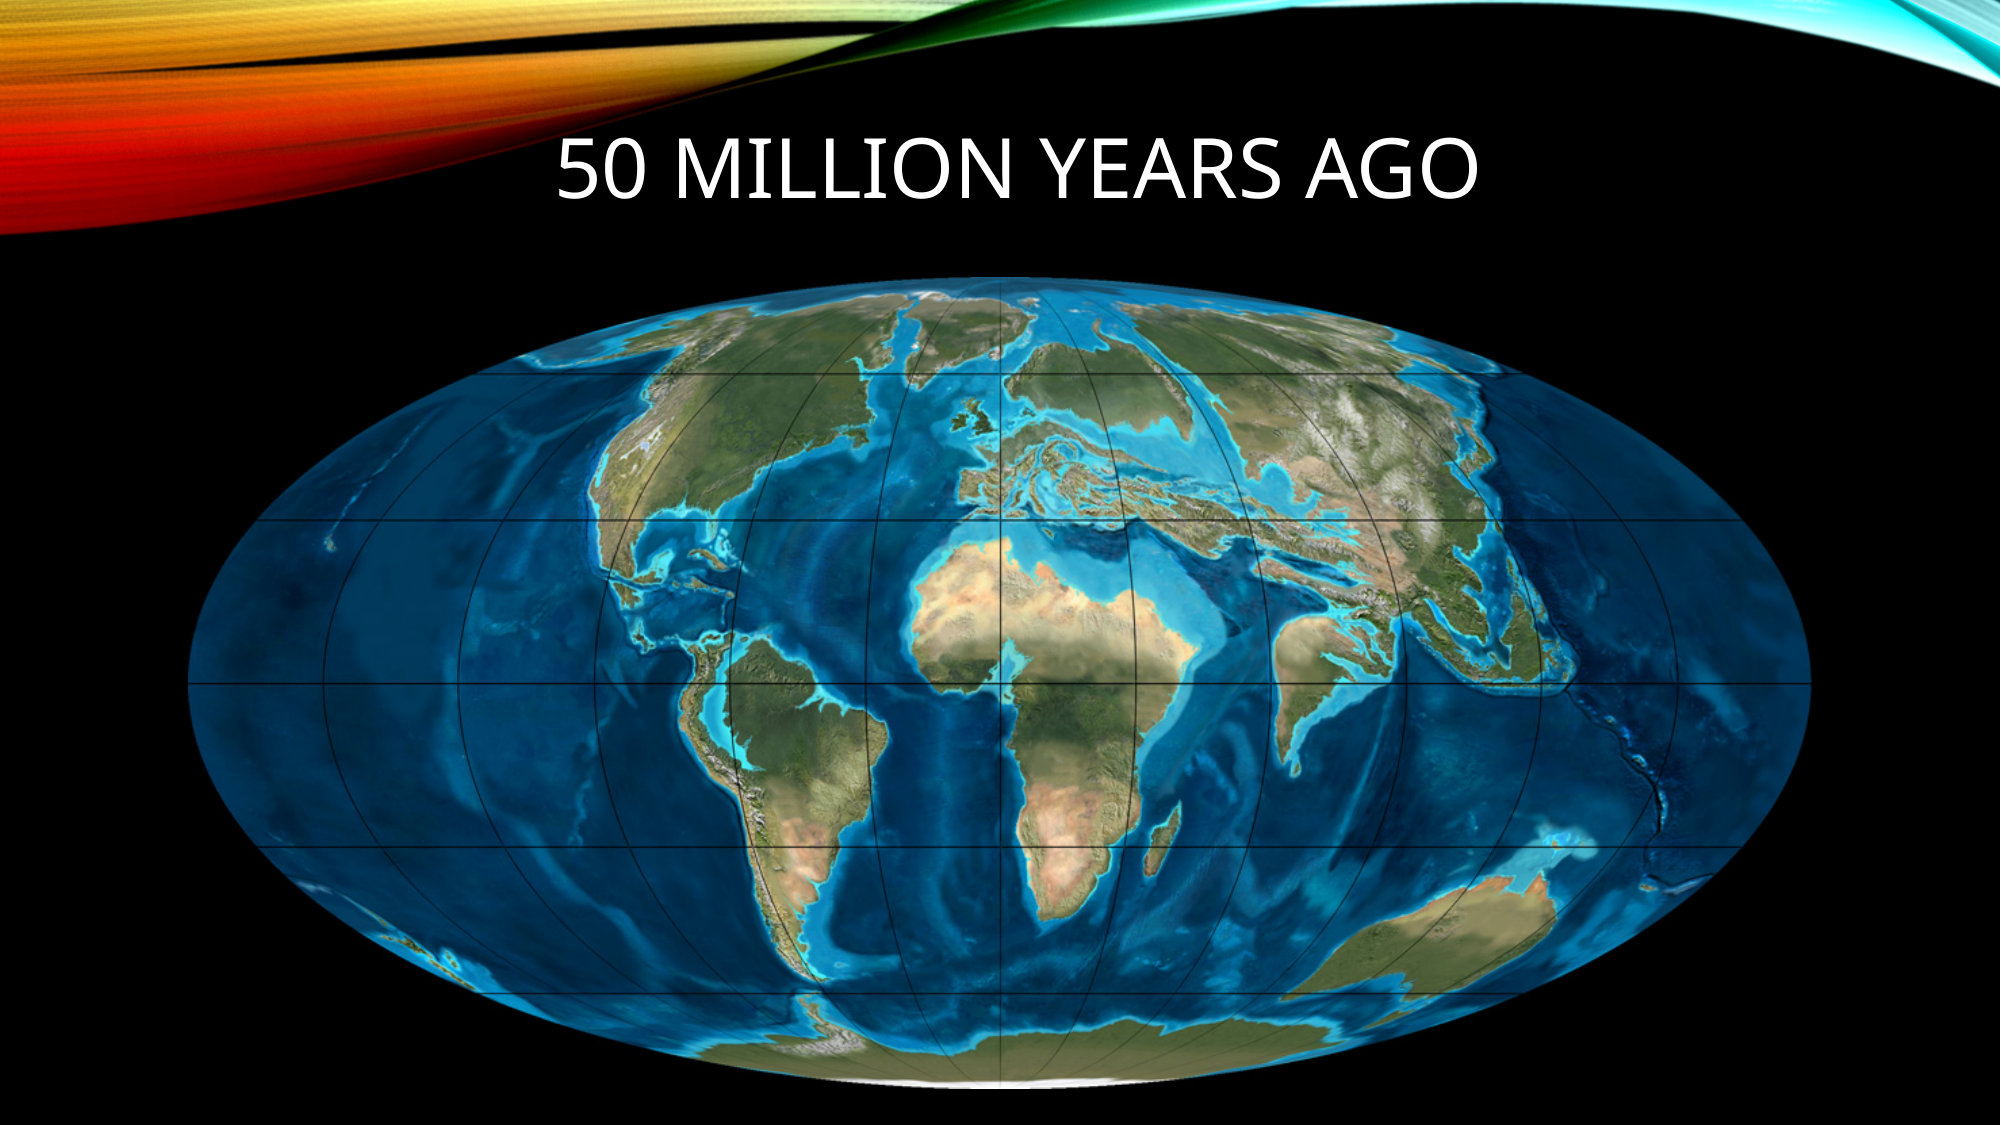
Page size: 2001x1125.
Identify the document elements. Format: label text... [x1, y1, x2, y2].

title 50 Million Years Ago [312, 65, 1726, 277]
picture [188, 277, 1812, 1089]
picture [0, 0, 2000, 237]
